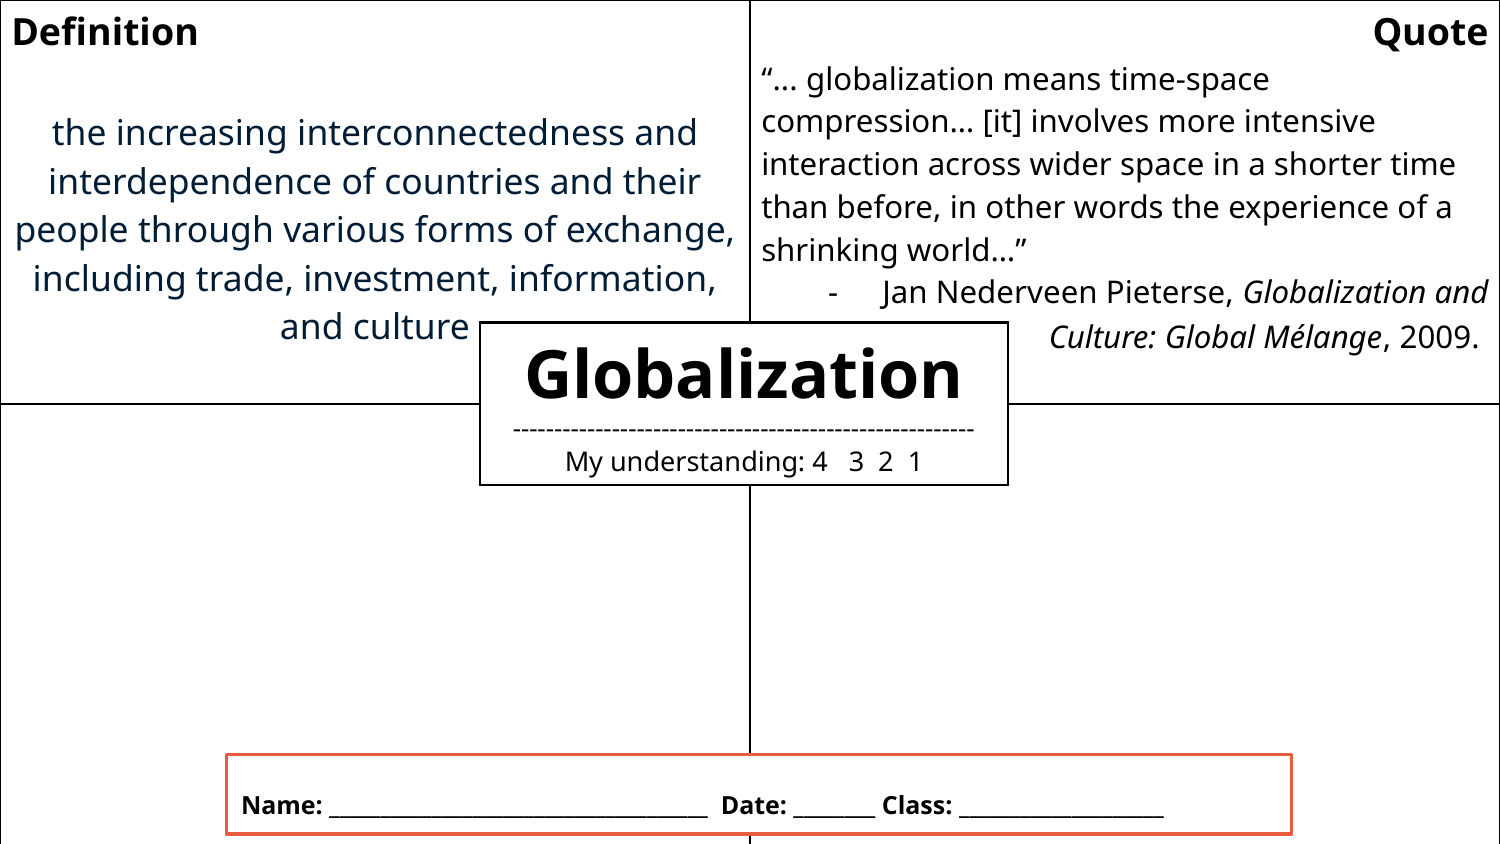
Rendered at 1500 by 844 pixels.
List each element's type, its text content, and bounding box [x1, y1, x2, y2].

table_cell Question [751, 405, 1499, 844]
table_header Definition the increasing interconnectedness and interdependence of countries and their people through various forms of exchange, including trade, investment, information, and culture [1, 1, 749, 403]
text_box Name: _____________________________________ Date: ________ Class: ____________________ [226, 754, 1292, 834]
text_box Globalization -------------------------------------------------------- My understanding: 4 3 2 1 [480, 322, 1008, 486]
table_cell Illustration [1, 405, 749, 844]
table_header Quote “... globalization means time-space compression… [it] involves more intensive interaction across wider space in a shorter time than before, in other words the experience of a shrinking world…” Jan Nederveen Pieterse, Globalization and Culture: Global Mélange, 2009. [751, 1, 1499, 403]
